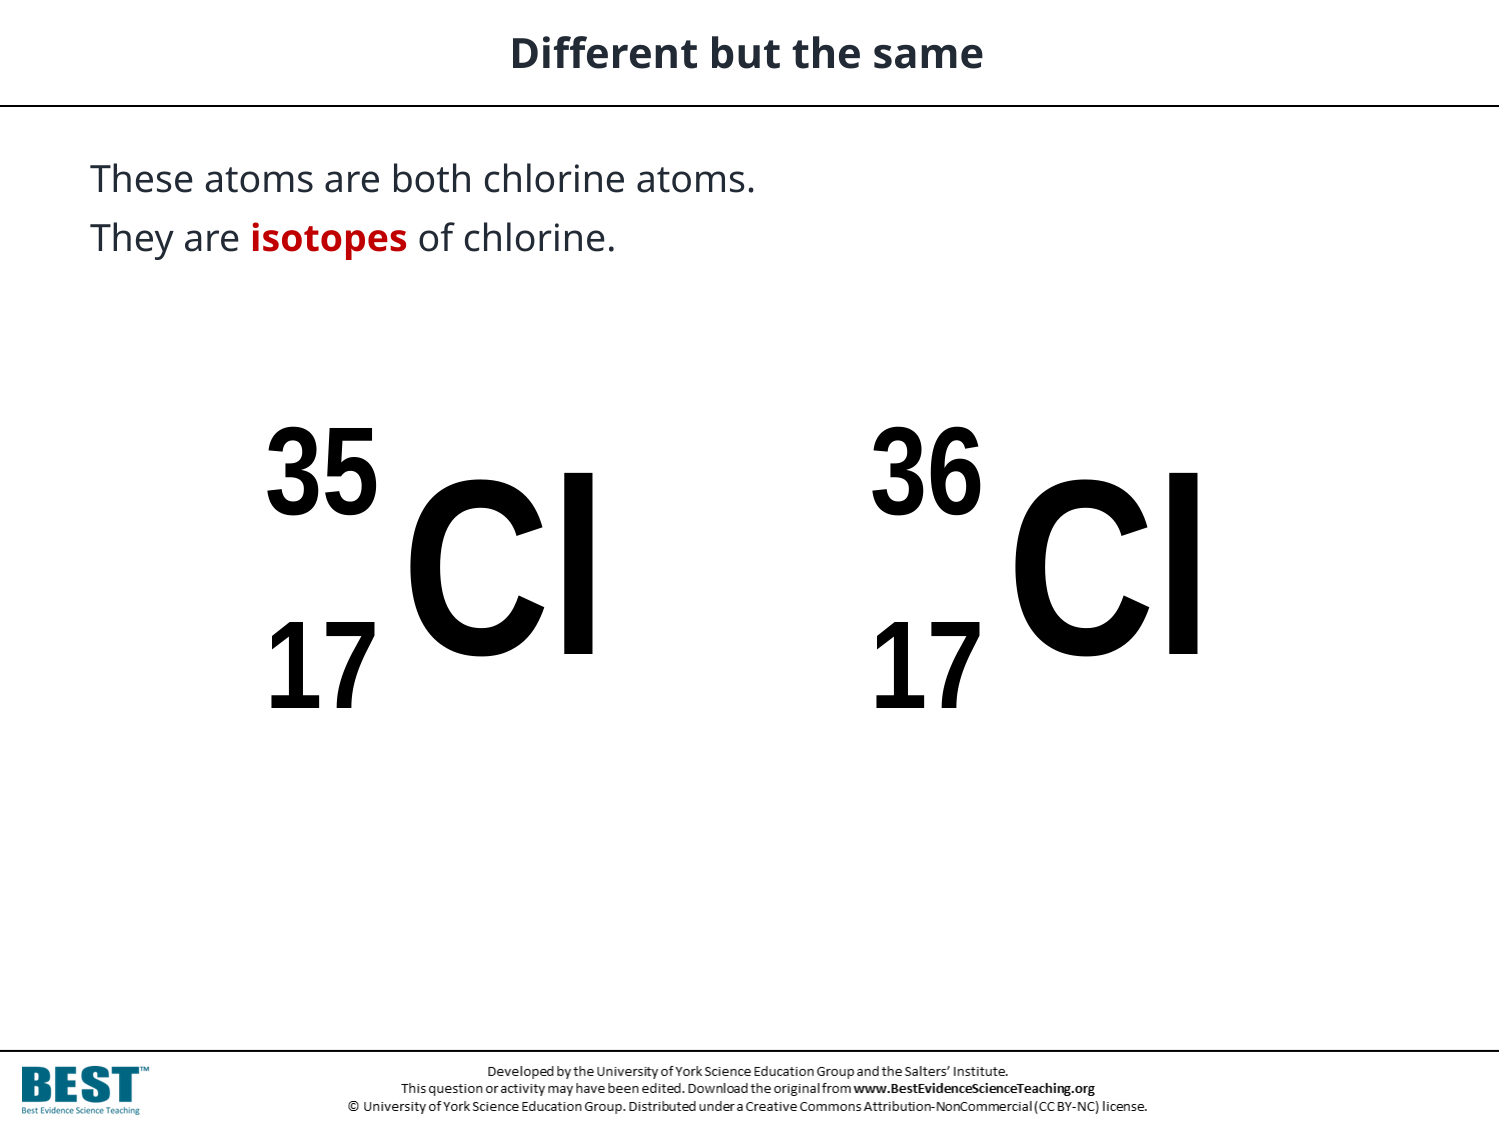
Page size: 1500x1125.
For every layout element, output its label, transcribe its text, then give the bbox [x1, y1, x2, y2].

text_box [243, 382, 1266, 743]
picture [0, 105, 1500, 1125]
text_box Different but the same [23, 4, 1471, 99]
